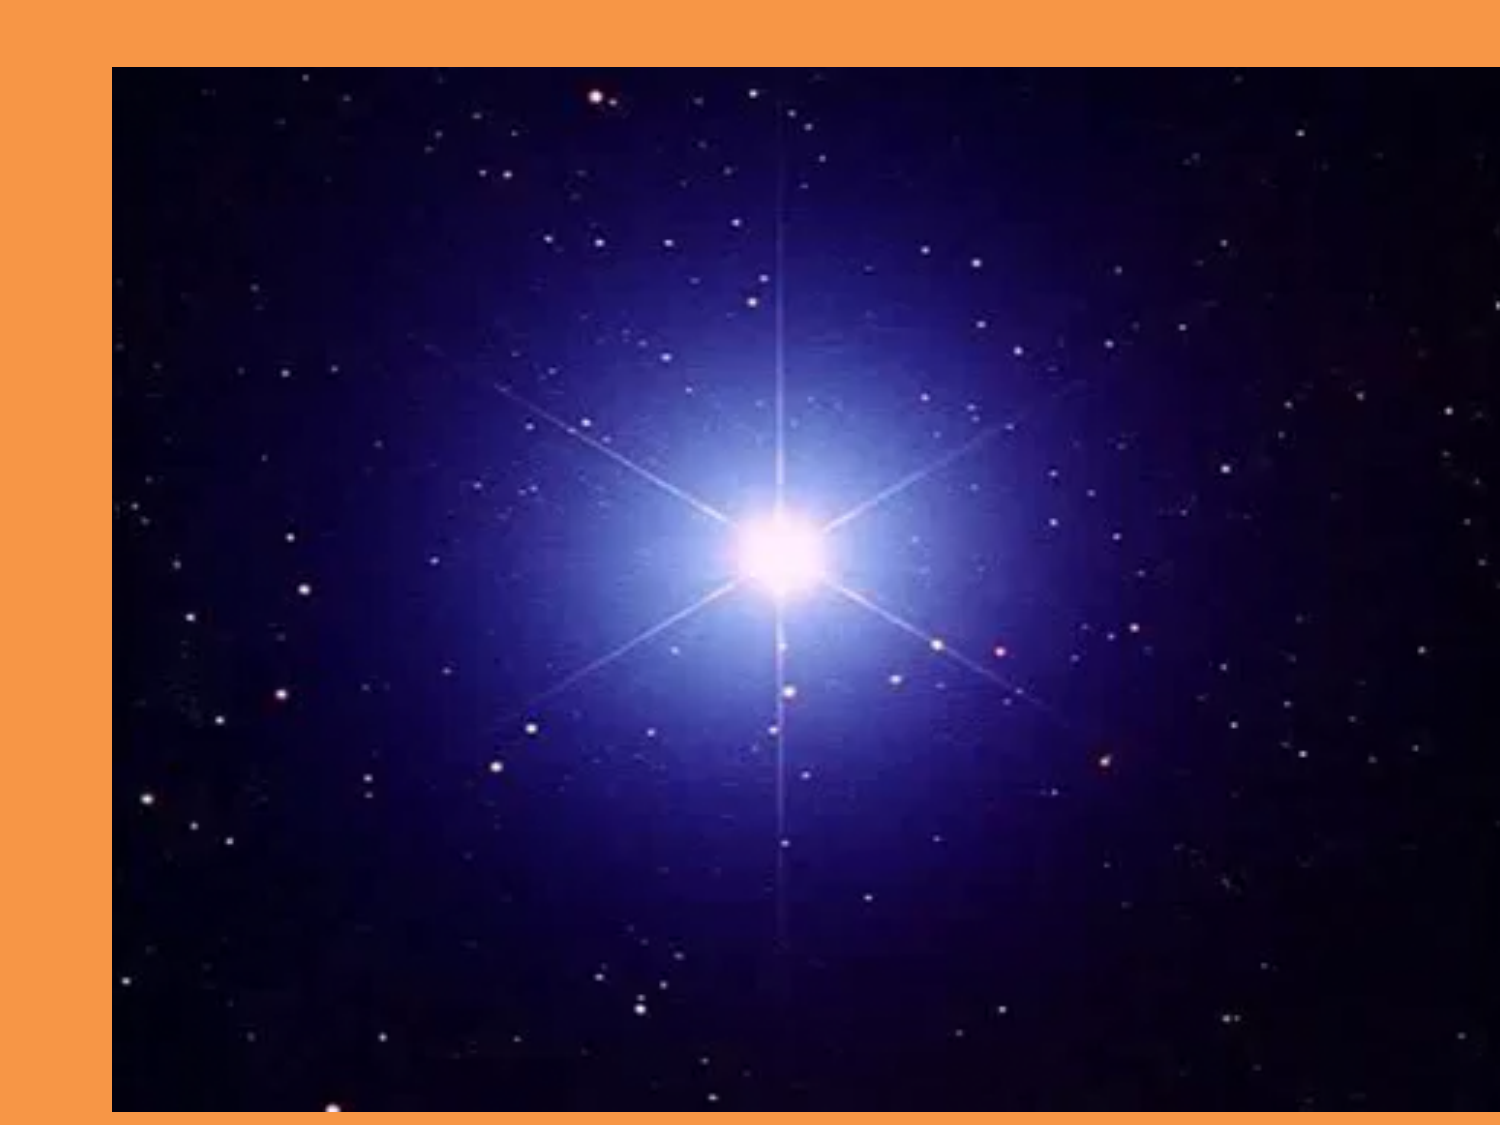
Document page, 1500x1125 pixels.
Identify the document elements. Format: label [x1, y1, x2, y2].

list [111, 66, 1500, 1113]
